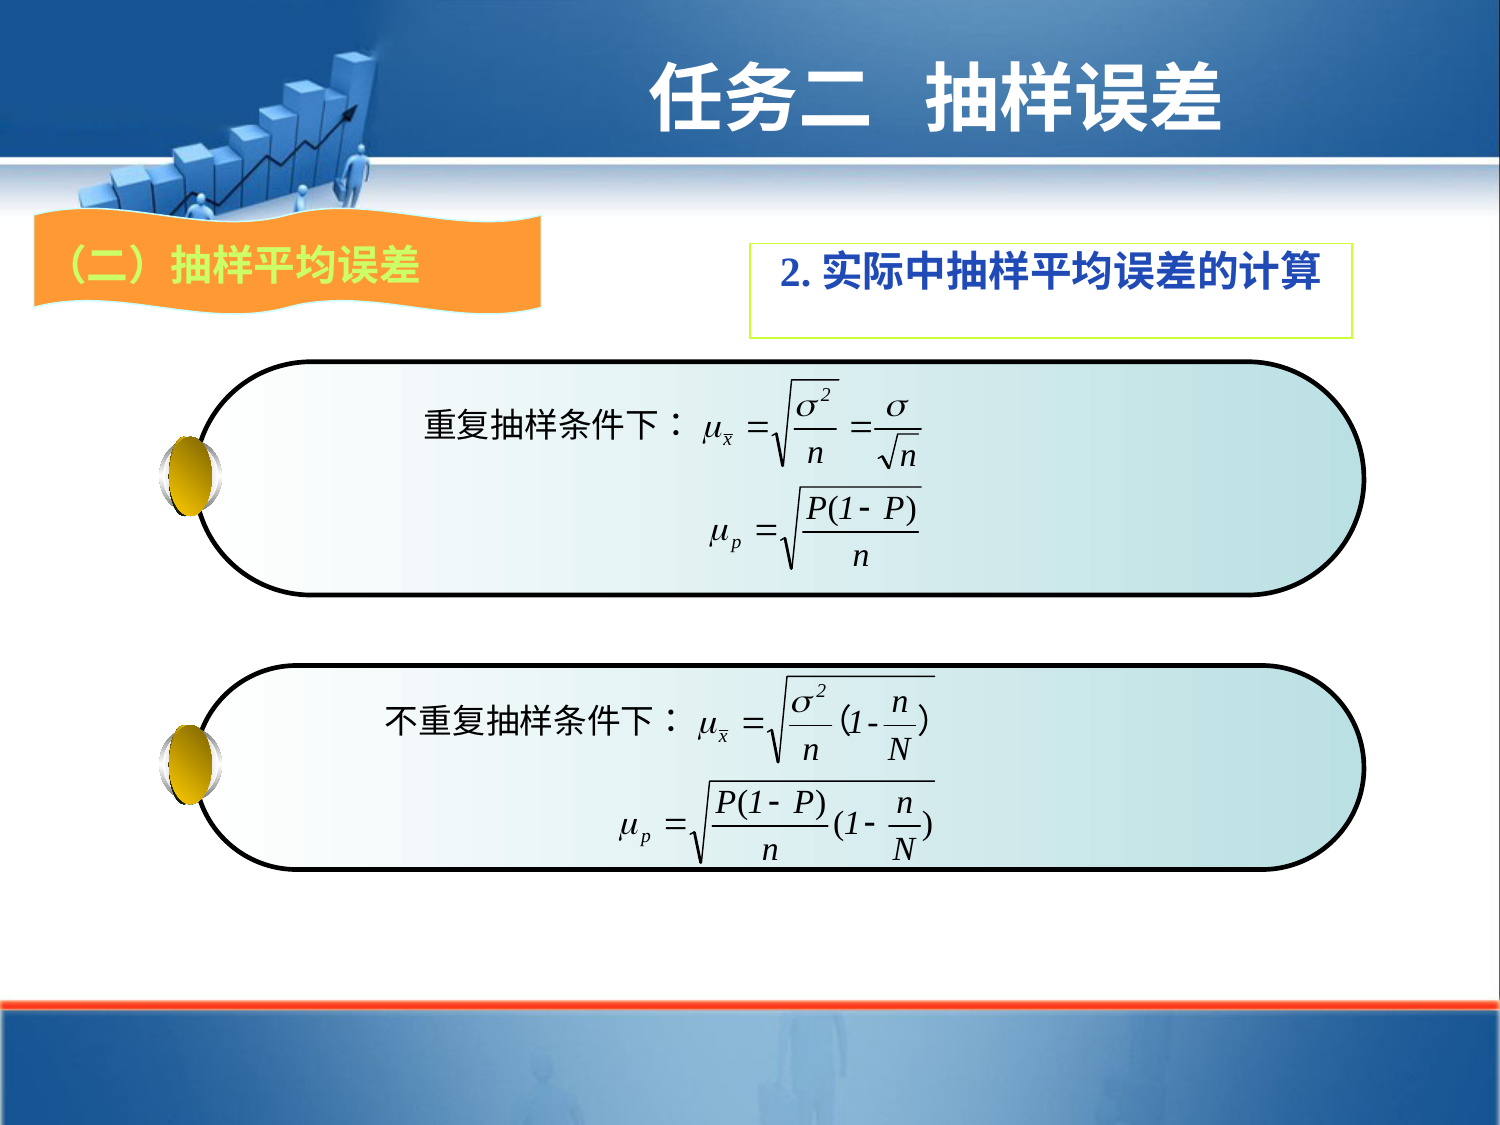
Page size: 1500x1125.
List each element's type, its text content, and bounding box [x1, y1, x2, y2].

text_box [29, 207, 542, 315]
text_box 2.实际中抽样平均误差的计算 [749, 243, 1353, 339]
picture [0, 0, 1500, 1125]
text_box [380, 668, 943, 871]
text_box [159, 361, 1365, 870]
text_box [419, 373, 928, 576]
text_box 任务二 抽样误差 [372, 42, 1500, 148]
